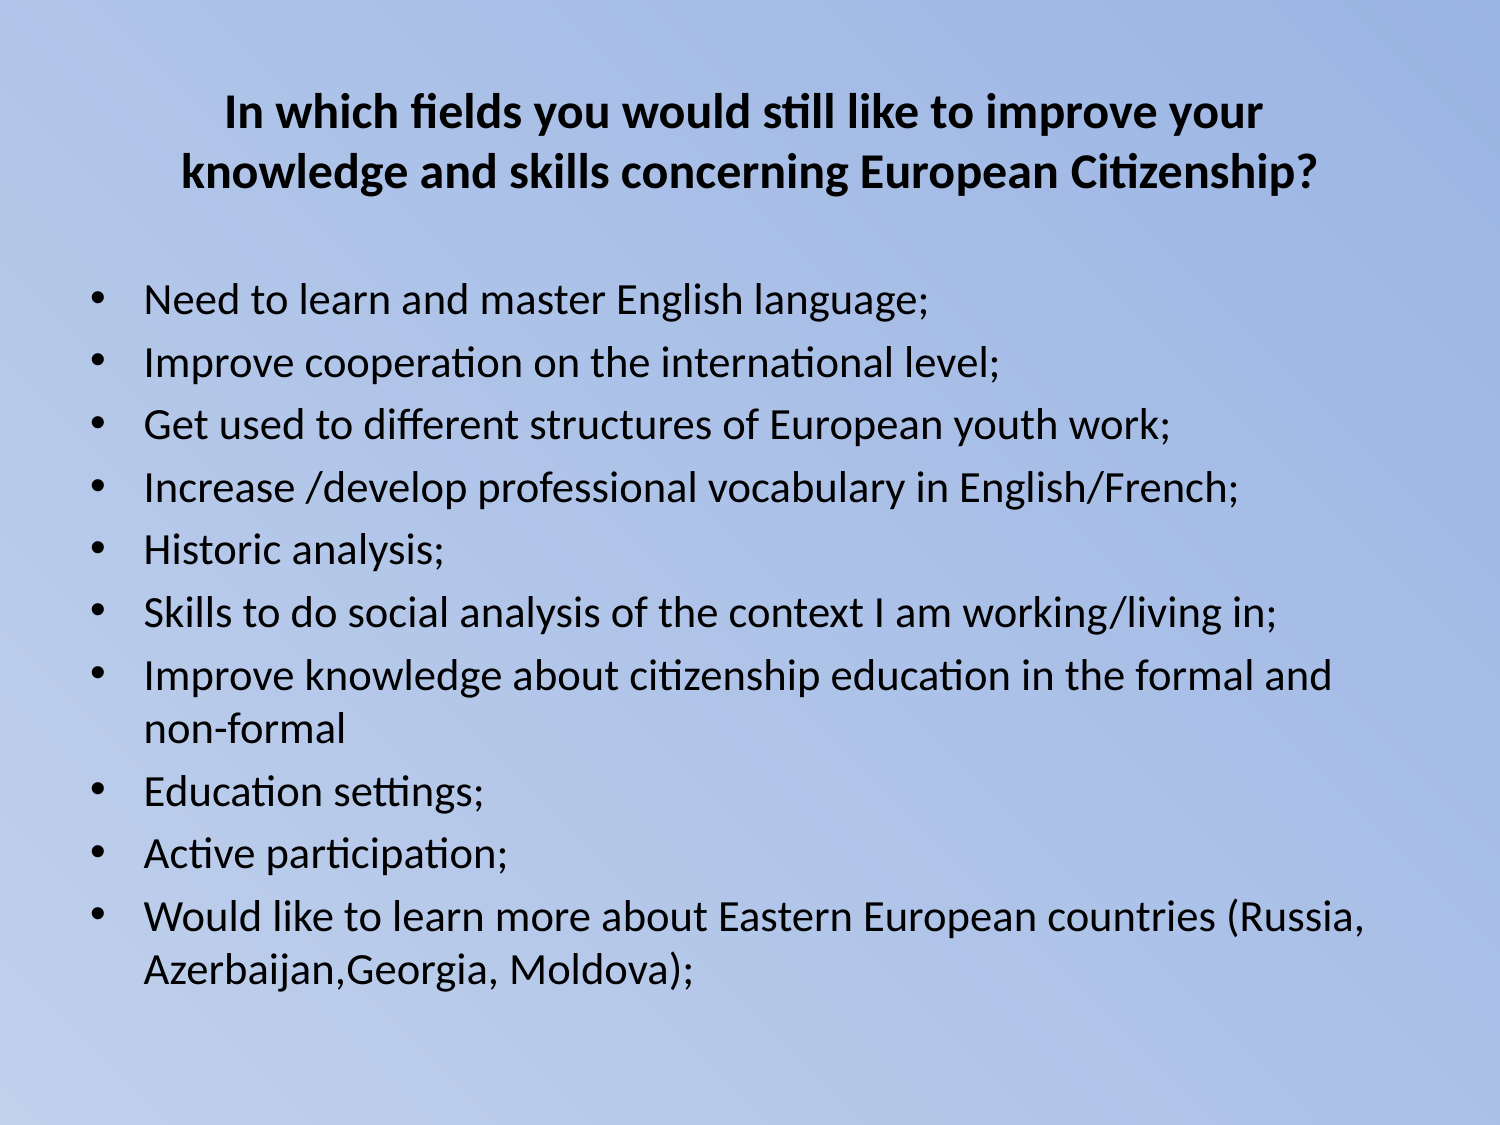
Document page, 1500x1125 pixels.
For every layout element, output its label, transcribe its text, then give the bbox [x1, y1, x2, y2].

list Need to learn and master English language; Improve cooperation on the international level; Get used to different structures of European youth work; Increase /develop professional vocabulary in English/French; Historic analysis; Skills to do social analysis of the context I am working/living in; Improve knowledge about citizenship education in the formal and non-formal Education settings; Active participation; Would like to learn more about Eastern European countries (Russia, Azerbaijan,Georgia, Moldova); [75, 262, 1425, 1005]
title In which fields you would still like to improve your knowledge and skills concerning European Citizenship? [75, 45, 1425, 233]
